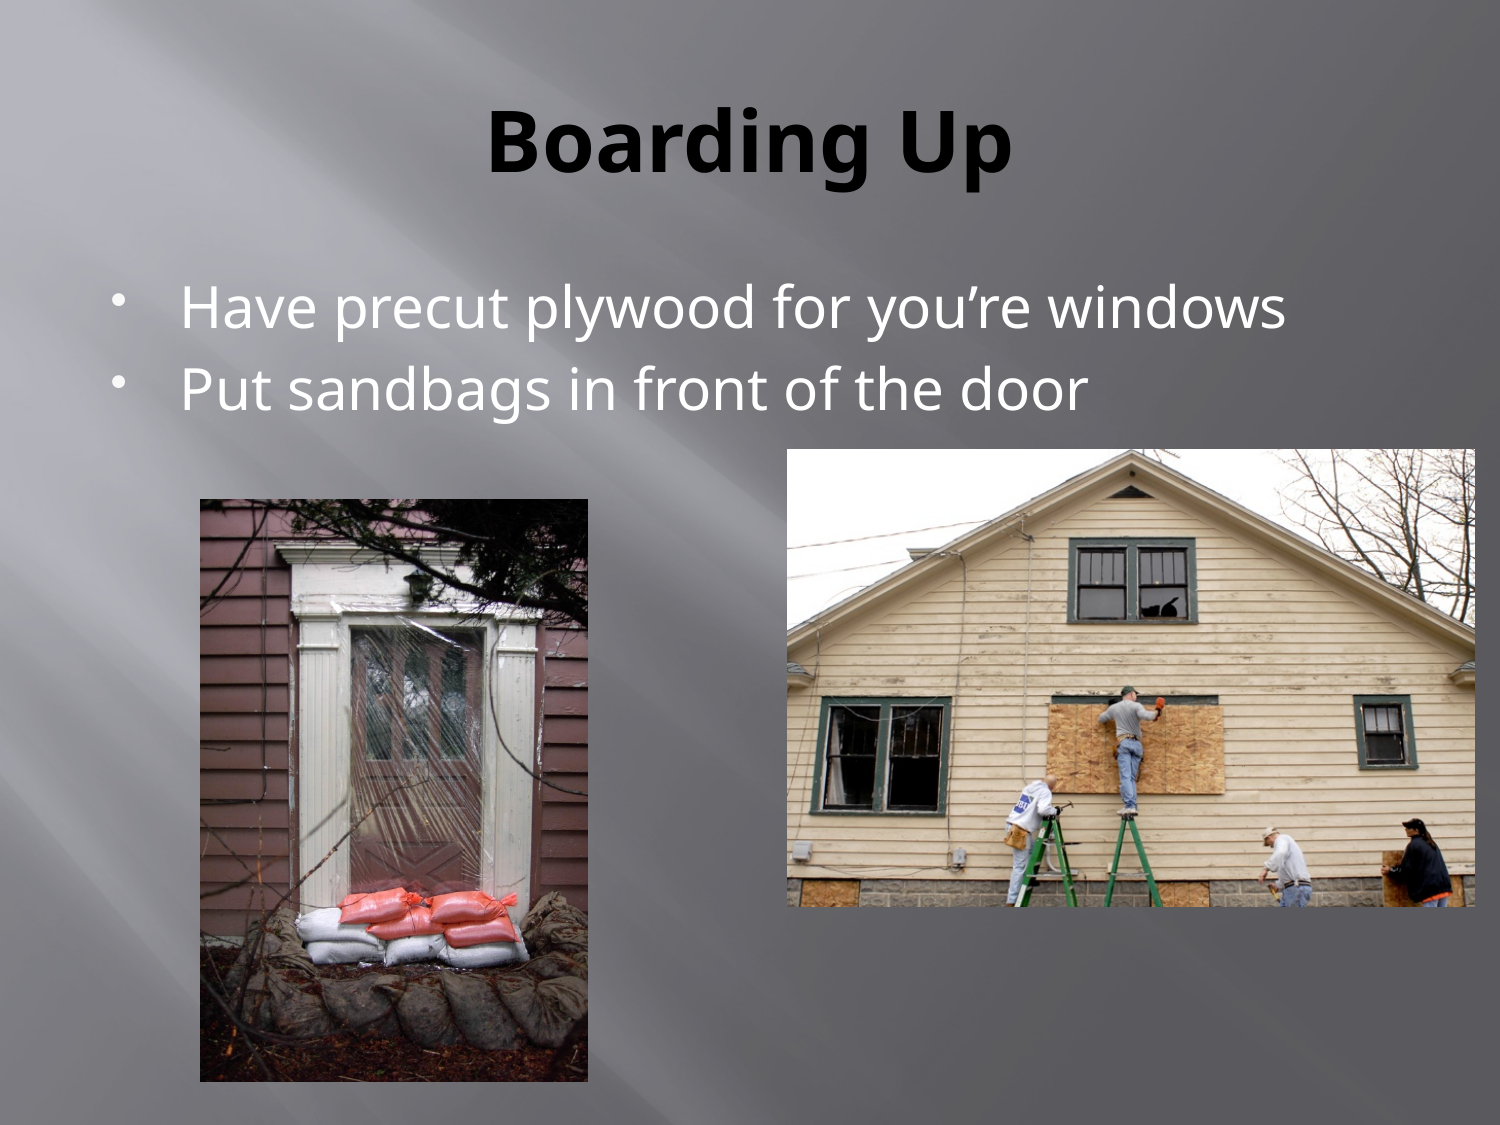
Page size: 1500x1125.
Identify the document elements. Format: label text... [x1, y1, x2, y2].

picture [199, 499, 588, 1082]
list Have precut plywood for you’re windows Put sandbags in front of the door [75, 262, 1425, 1035]
title Boarding Up [75, 45, 1425, 233]
picture [787, 449, 1476, 907]
